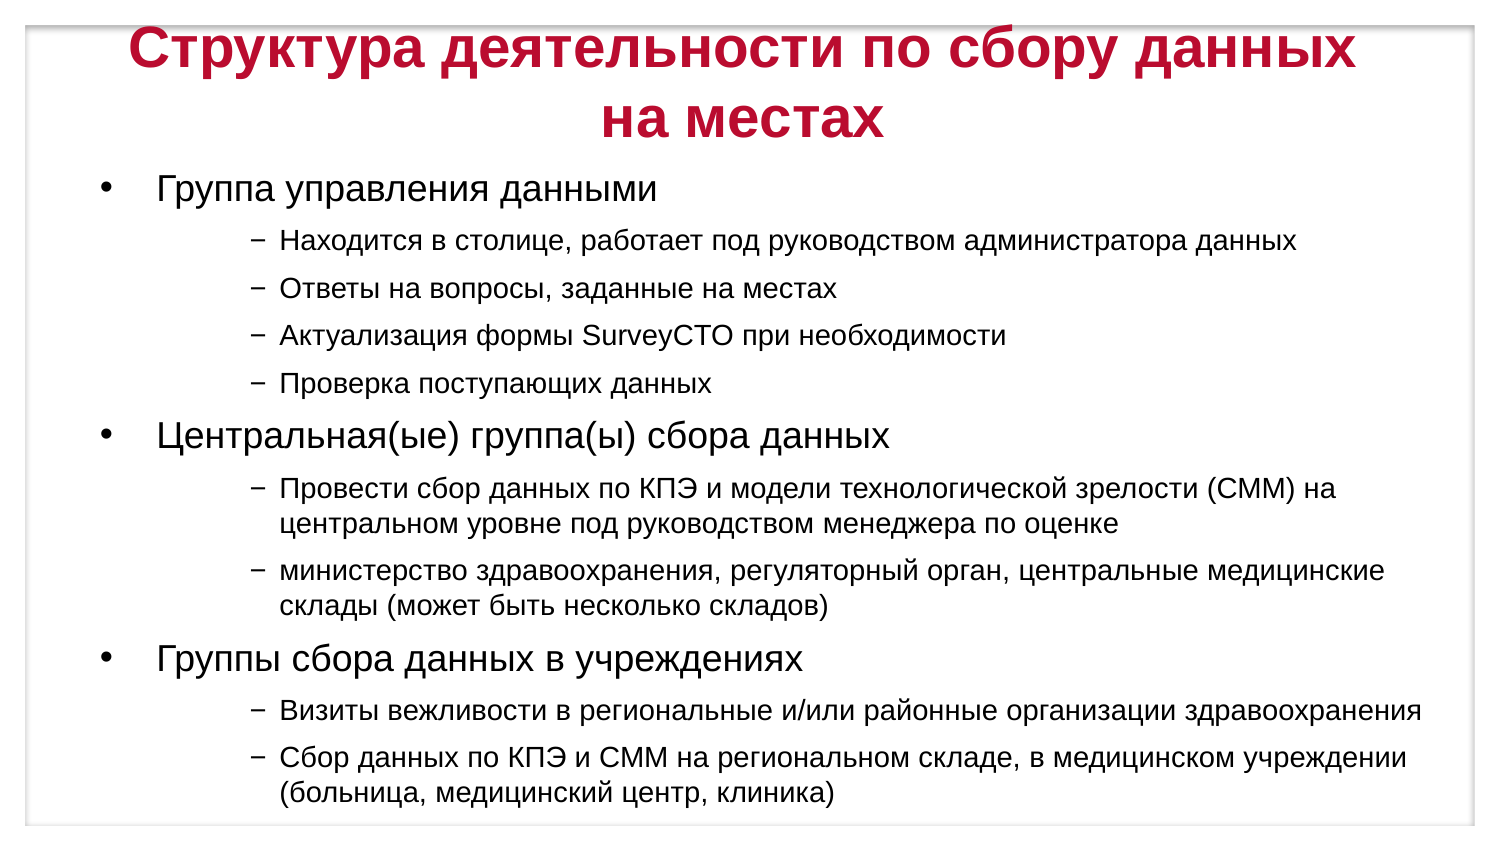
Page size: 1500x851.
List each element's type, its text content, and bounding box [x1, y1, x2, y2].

list Группа управления данными − Находится в столице, работает под руководством администратора данных − Ответы на вопросы, заданные на местах − Актуализация формы SurveyCTO при необходимости − Проверка поступающих данных Центральная(ые) группа(ы) сбора данных − Провести сбор данных по КПЭ и модели технологической зрелости (СММ) на центральном уровне под руководством менеджера по оценке − министерство здравоохранения, регуляторный орган, центральные медицинские склады (может быть несколько складов) Группы сбора данных в учреждениях − Визиты вежливости в региональные и/или районные организации здравоохранения − Сбор данных по КПЭ и СММ на региональном складе, в медицинском учреждении (больница, медицинский центр, клиника) [28, 156, 1488, 851]
title Структура деятельности по сбору данных на местах [79, 0, 1408, 157]
